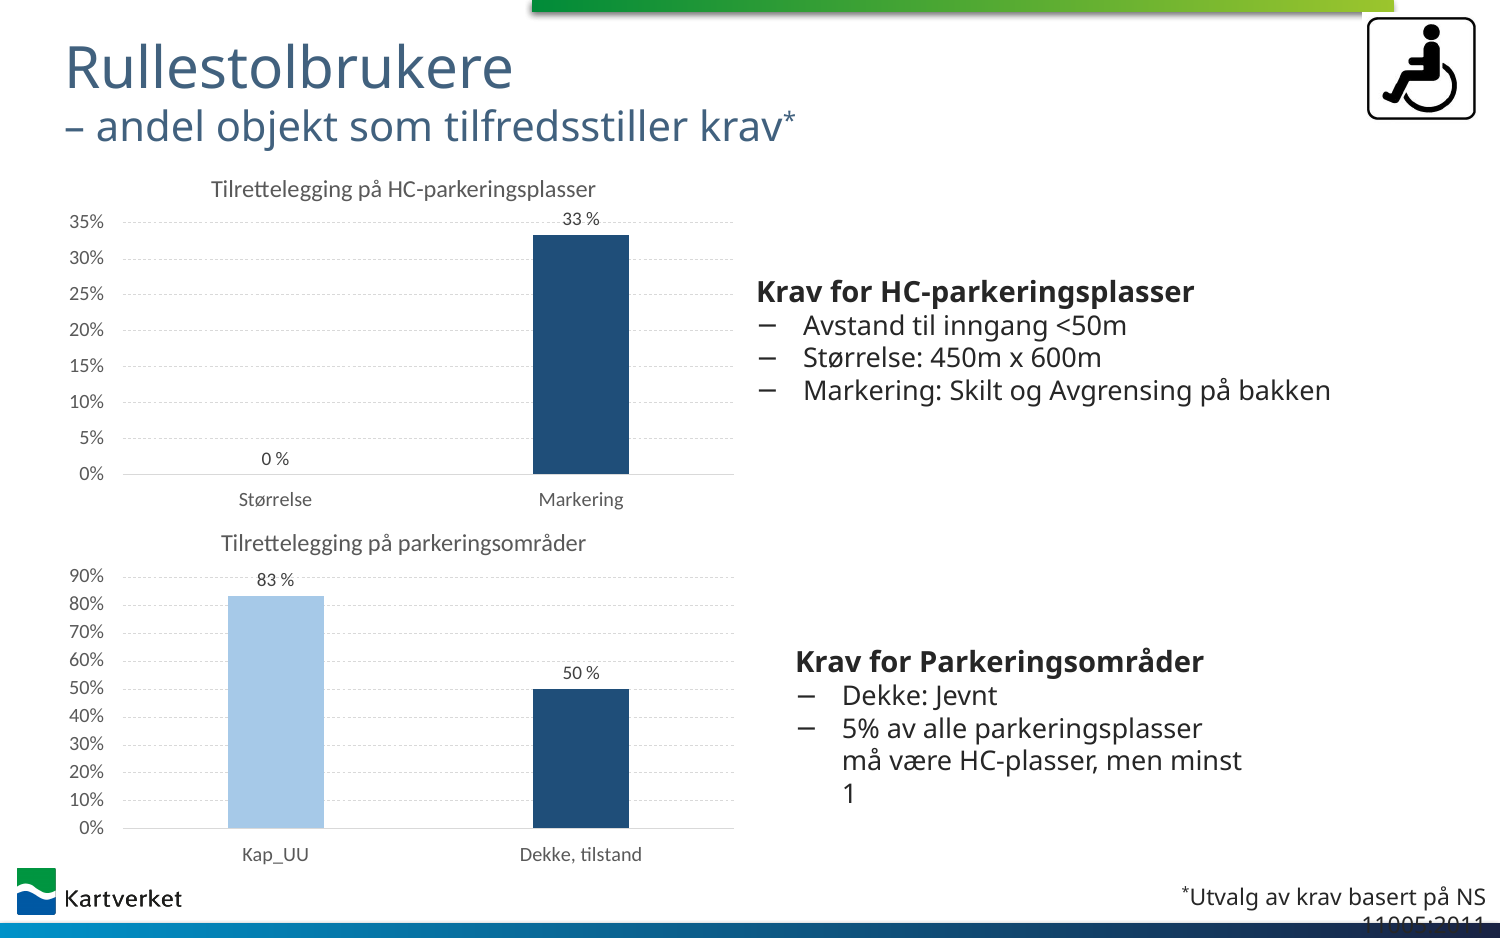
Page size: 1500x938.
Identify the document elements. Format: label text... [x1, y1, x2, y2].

text_box Krav for Parkeringsområder Dekke: Jevnt 5% av alle parkeringsplasser må være HC-plasser, men minst 1 [780, 636, 1261, 816]
picture [62, 520, 746, 874]
picture [1362, 12, 1481, 126]
picture [62, 166, 746, 519]
text_box Rullestolbrukere – andel objekt som tilfredsstiller krav* [49, 25, 1431, 158]
text_box Krav for HC-parkeringsplasser Avstand til inngang <50m Størrelse: 450m x 600m Markering: Skilt og Avgrensing på bakken [750, 265, 1346, 413]
text_box *Utvalg av krav basert på NS 11005:2011 [1068, 873, 1500, 938]
